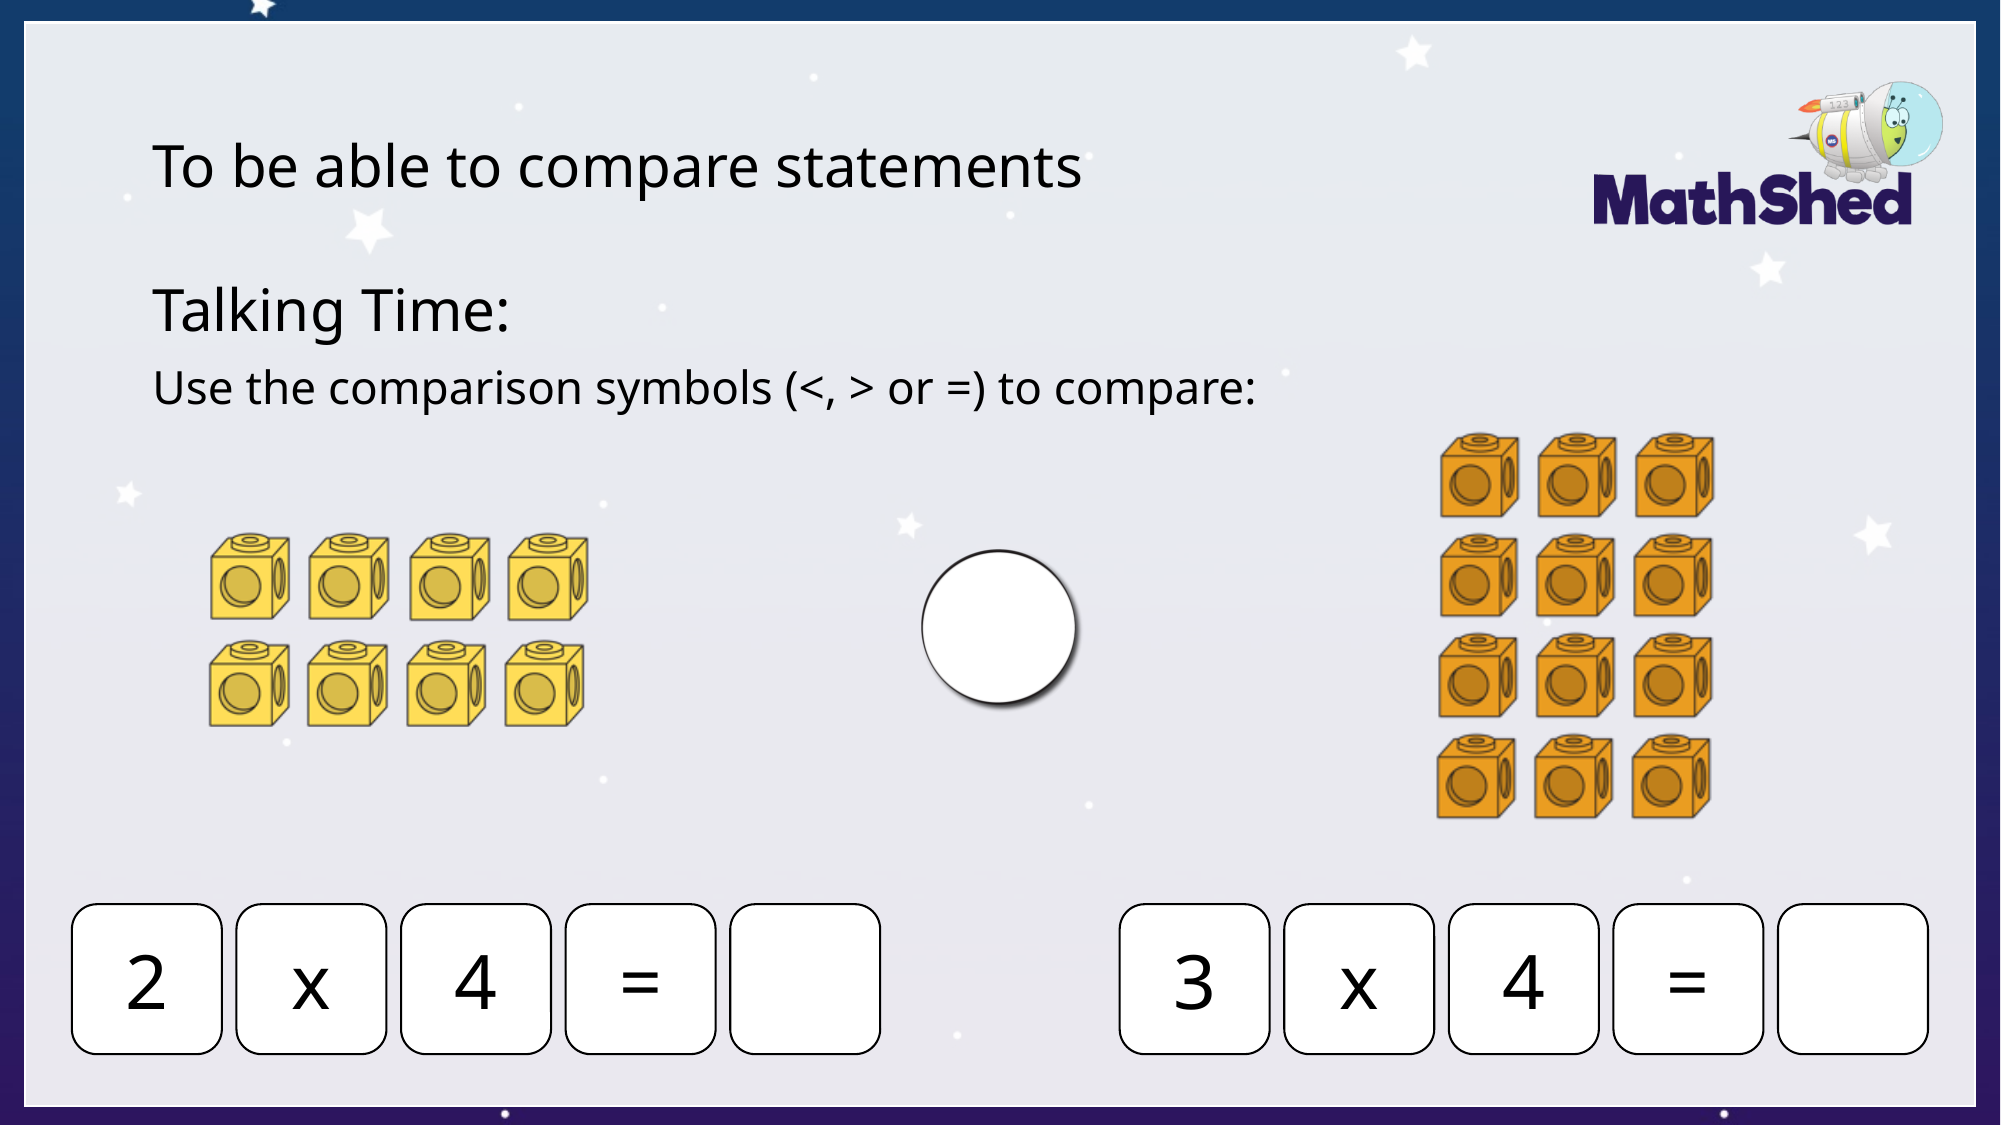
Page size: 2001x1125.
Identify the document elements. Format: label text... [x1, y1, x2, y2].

text_box 4 [400, 903, 553, 1056]
text_box x [1283, 903, 1436, 1056]
text_box x [235, 903, 388, 1056]
text_box 4 [1447, 903, 1600, 1056]
text_box [729, 903, 882, 1056]
text_box 3 [1118, 903, 1271, 1056]
text_box = [564, 903, 717, 1056]
list Talking Time: Use the comparison symbols (<, > or =) to compare: [137, 273, 1863, 988]
picture [0, 0, 2001, 1125]
text_box = [1612, 903, 1765, 1056]
text_box [1776, 903, 1930, 1056]
text_box 2 [70, 903, 223, 1056]
title To be able to compare statements [137, 59, 1578, 273]
